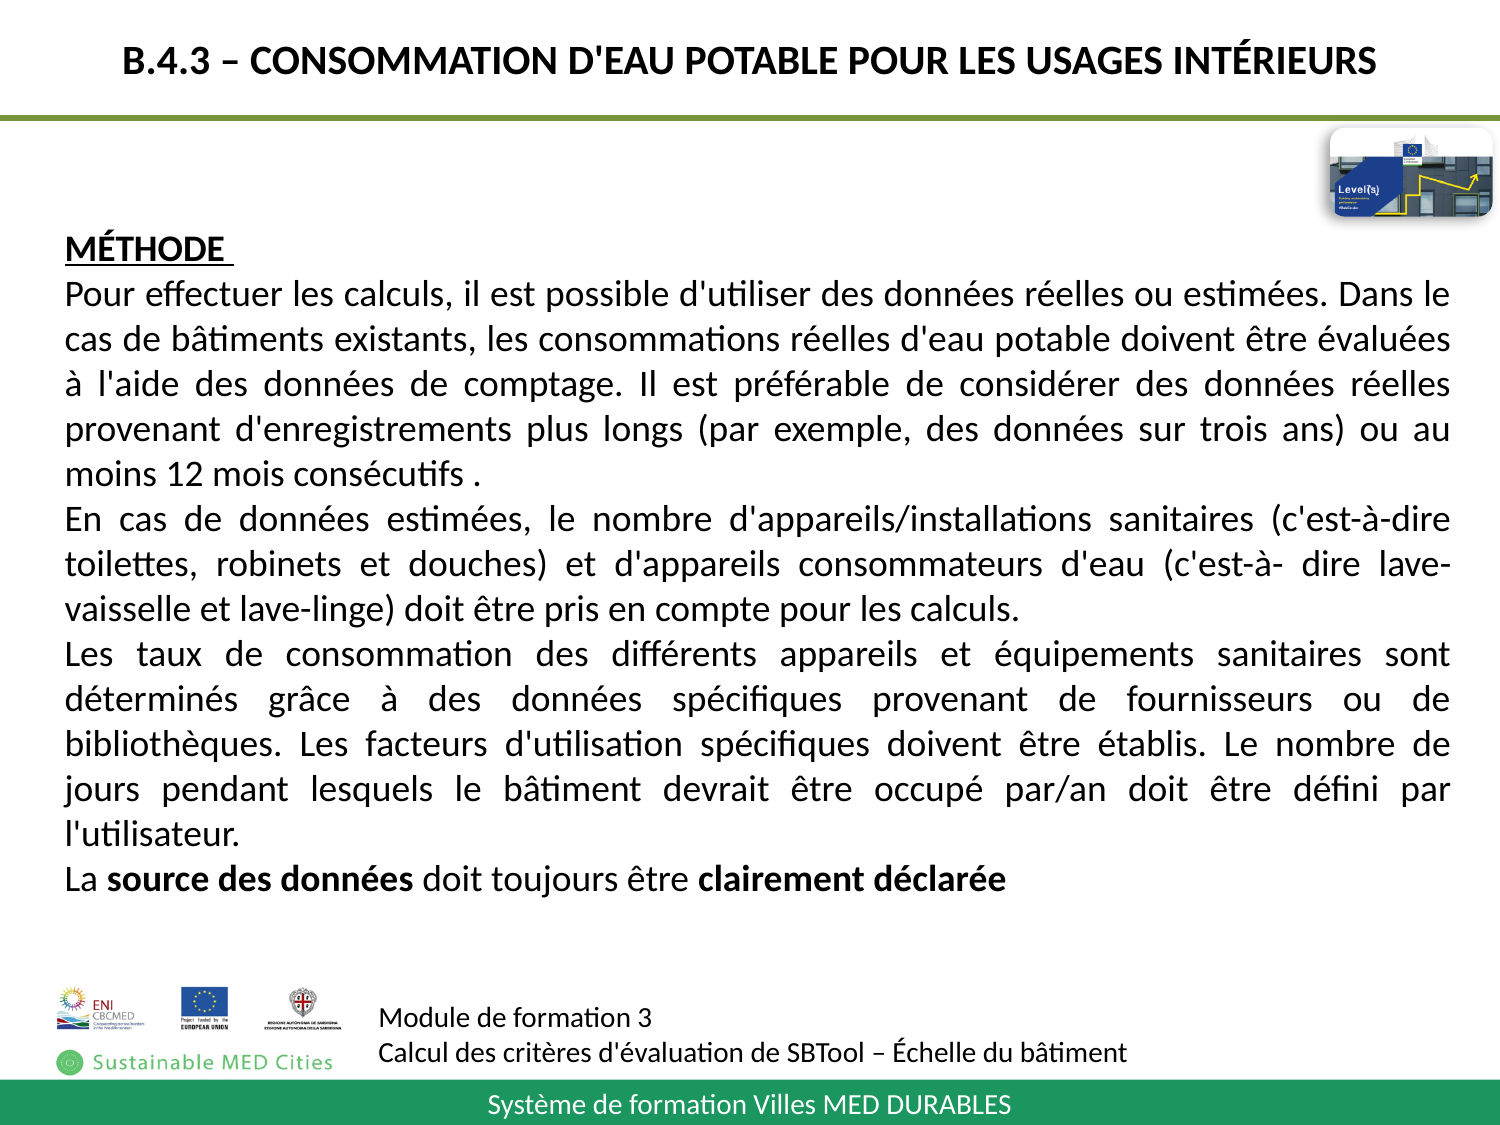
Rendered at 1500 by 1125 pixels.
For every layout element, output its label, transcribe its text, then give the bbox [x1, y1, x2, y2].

title B.4.3 – CONSOMMATION D'EAU POTABLE POUR LES USAGES INTÉRIEURS [0, 0, 1500, 117]
list MÉTHODE Pour effectuer les calculs, il est possible d'utiliser des données réelles ou estimées. Dans le cas de bâtiments existants, les consommations réelles d'eau potable doivent être évaluées à l'aide des données de comptage. Il est préférable de considérer des données réelles provenant d'enregistrements plus longs (par exemple, des données sur trois ans) ou au moins 12 mois consécutifs . En cas de données estimées, le nombre d'appareils/installations sanitaires (c'est-à-dire toilettes, robinets et douches) et d'appareils consommateurs d'eau (c'est-à- dire lave-vaisselle et lave-linge) doit être pris en compte pour les calculs. Les taux de consommation des différents appareils et équipements sanitaires sont déterminés grâce à des données spécifiques provenant de fournisseurs ou de bibliothèques. Les facteurs d'utilisation spécifiques doivent être établis. Le nombre de jours pendant lesquels le bâtiment devrait être occupé par/an doit être défini par l'utilisateur. La source des données doit toujours être clairement déclarée [49, 216, 1468, 970]
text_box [0, 972, 1500, 1125]
picture [1329, 127, 1493, 217]
